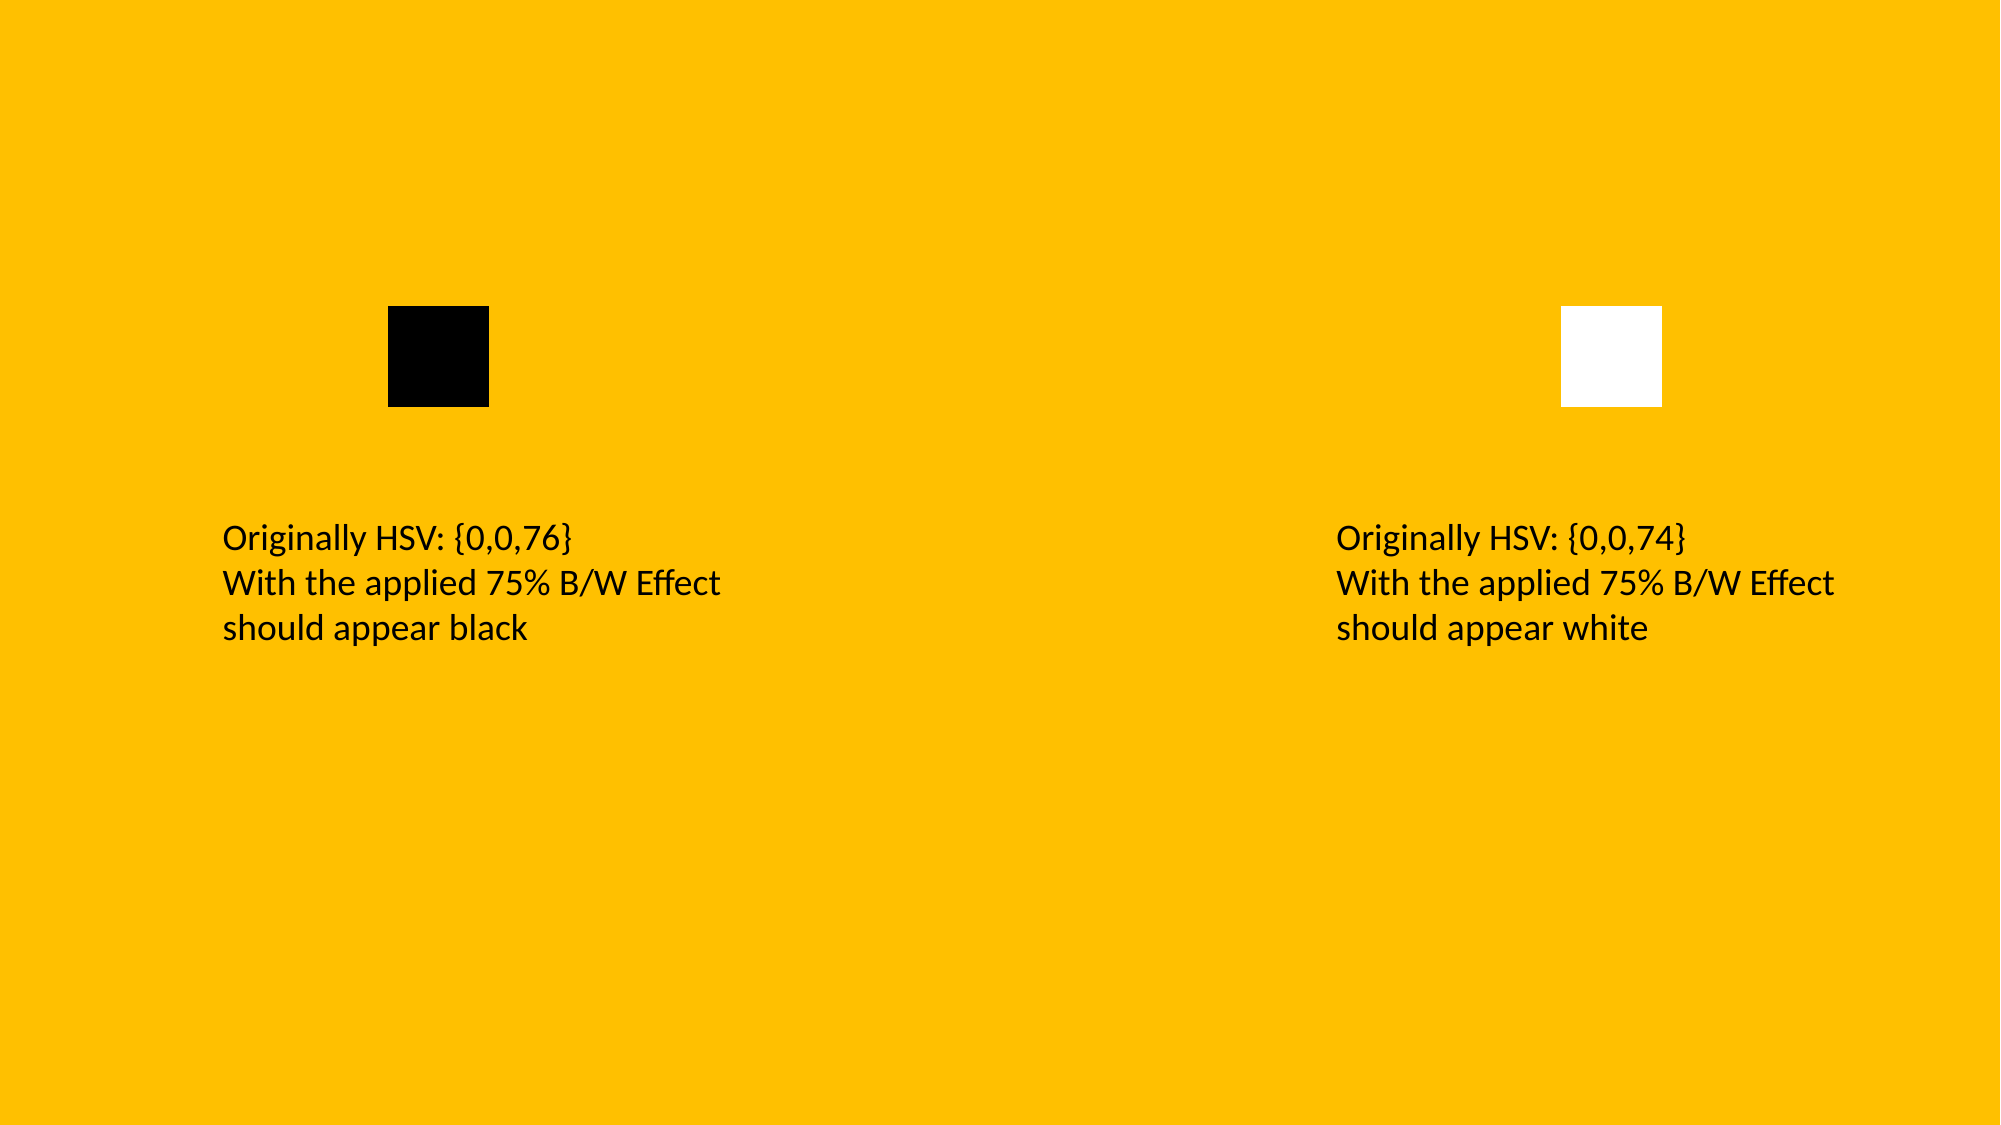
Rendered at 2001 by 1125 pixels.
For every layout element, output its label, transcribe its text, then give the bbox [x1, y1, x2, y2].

text_box Originally HSV: {0,0,76} With the applied 75% B/W Effect should appear black [207, 505, 833, 656]
picture [1561, 306, 1662, 407]
picture [388, 306, 489, 407]
text_box Originally HSV: {0,0,74} With the applied 75% B/W Effect should appear white [1321, 505, 1946, 656]
